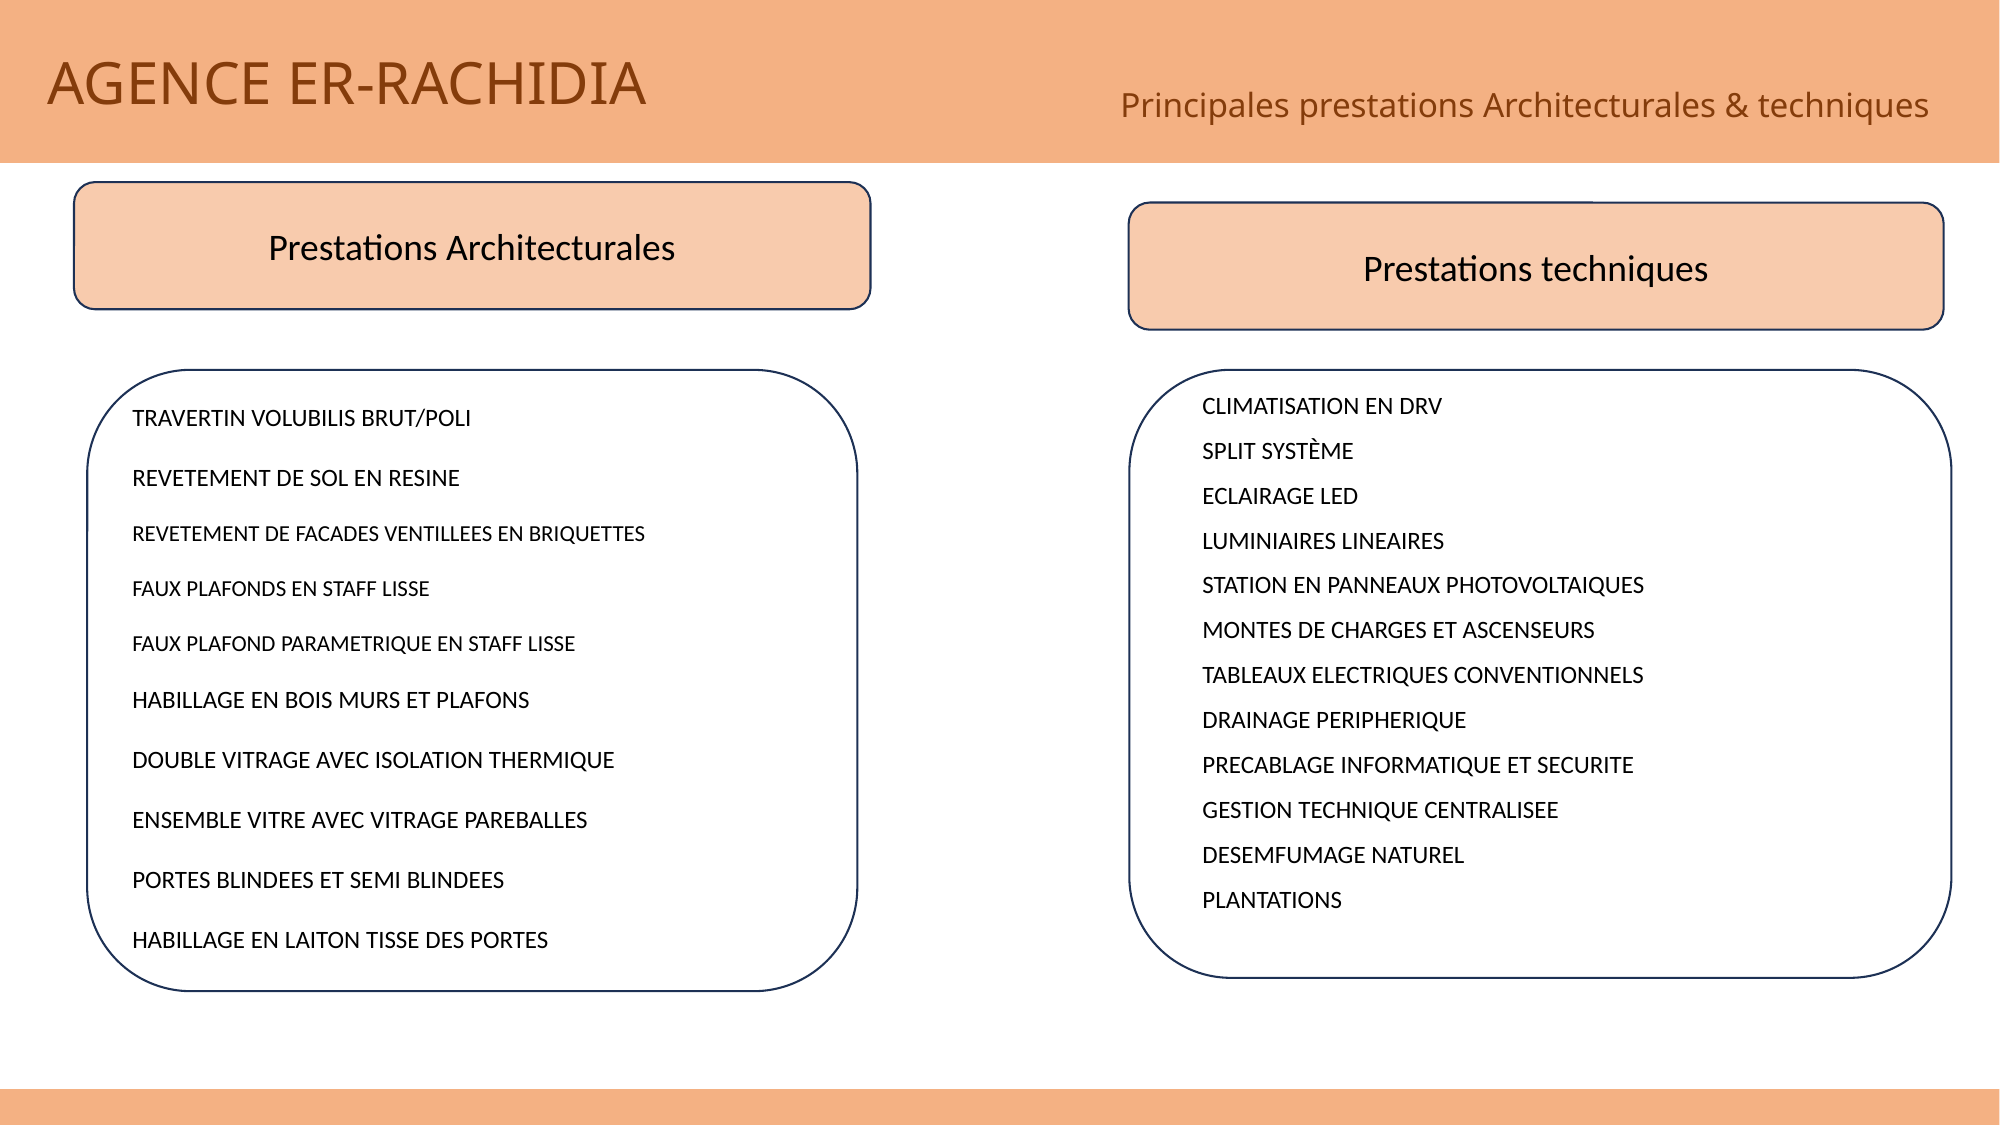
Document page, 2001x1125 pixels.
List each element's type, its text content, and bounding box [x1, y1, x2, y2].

text_box Principales prestations Architecturales & techniques [1105, 76, 1967, 131]
text_box [0, 0, 2000, 164]
text_box CLIMATISATION EN DRV SPLIT SYSTÈME ECLAIRAGE LED LUMINIAIRES LINEAIRES STATION EN PANNEAUX PHOTOVOLTAIQUES MONTES DE CHARGES ET ASCENSEURS TABLEAUX ELECTRIQUES CONVENTIONNELS DRAINAGE PERIPHERIQUE PRECABLAGE INFORMATIQUE ET SECURITE GESTION TECHNIQUE CENTRALISEE DESEMFUMAGE NATUREL PLANTATIONS [1128, 368, 1953, 979]
text_box [0, 1088, 2000, 1125]
text_box TRAVERTIN VOLUBILIS BRUT/POLI REVETEMENT DE SOL EN RESINE REVETEMENT DE FACADES VENTILLEES EN BRIQUETTES FAUX PLAFONDS EN STAFF LISSE FAUX PLAFOND PARAMETRIQUE EN STAFF LISSE HABILLAGE EN BOIS MURS ET PLAFONS DOUBLE VITRAGE AVEC ISOLATION THERMIQUE ENSEMBLE VITRE AVEC VITRAGE PAREBALLES PORTES BLINDEES ET SEMI BLINDEES HABILLAGE EN LAITON TISSE DES PORTES [86, 368, 859, 993]
text_box AGENCE ER-RACHIDIA [33, 38, 824, 124]
text_box Prestations Architecturales [72, 181, 872, 311]
text_box Prestations techniques [1127, 201, 1945, 331]
